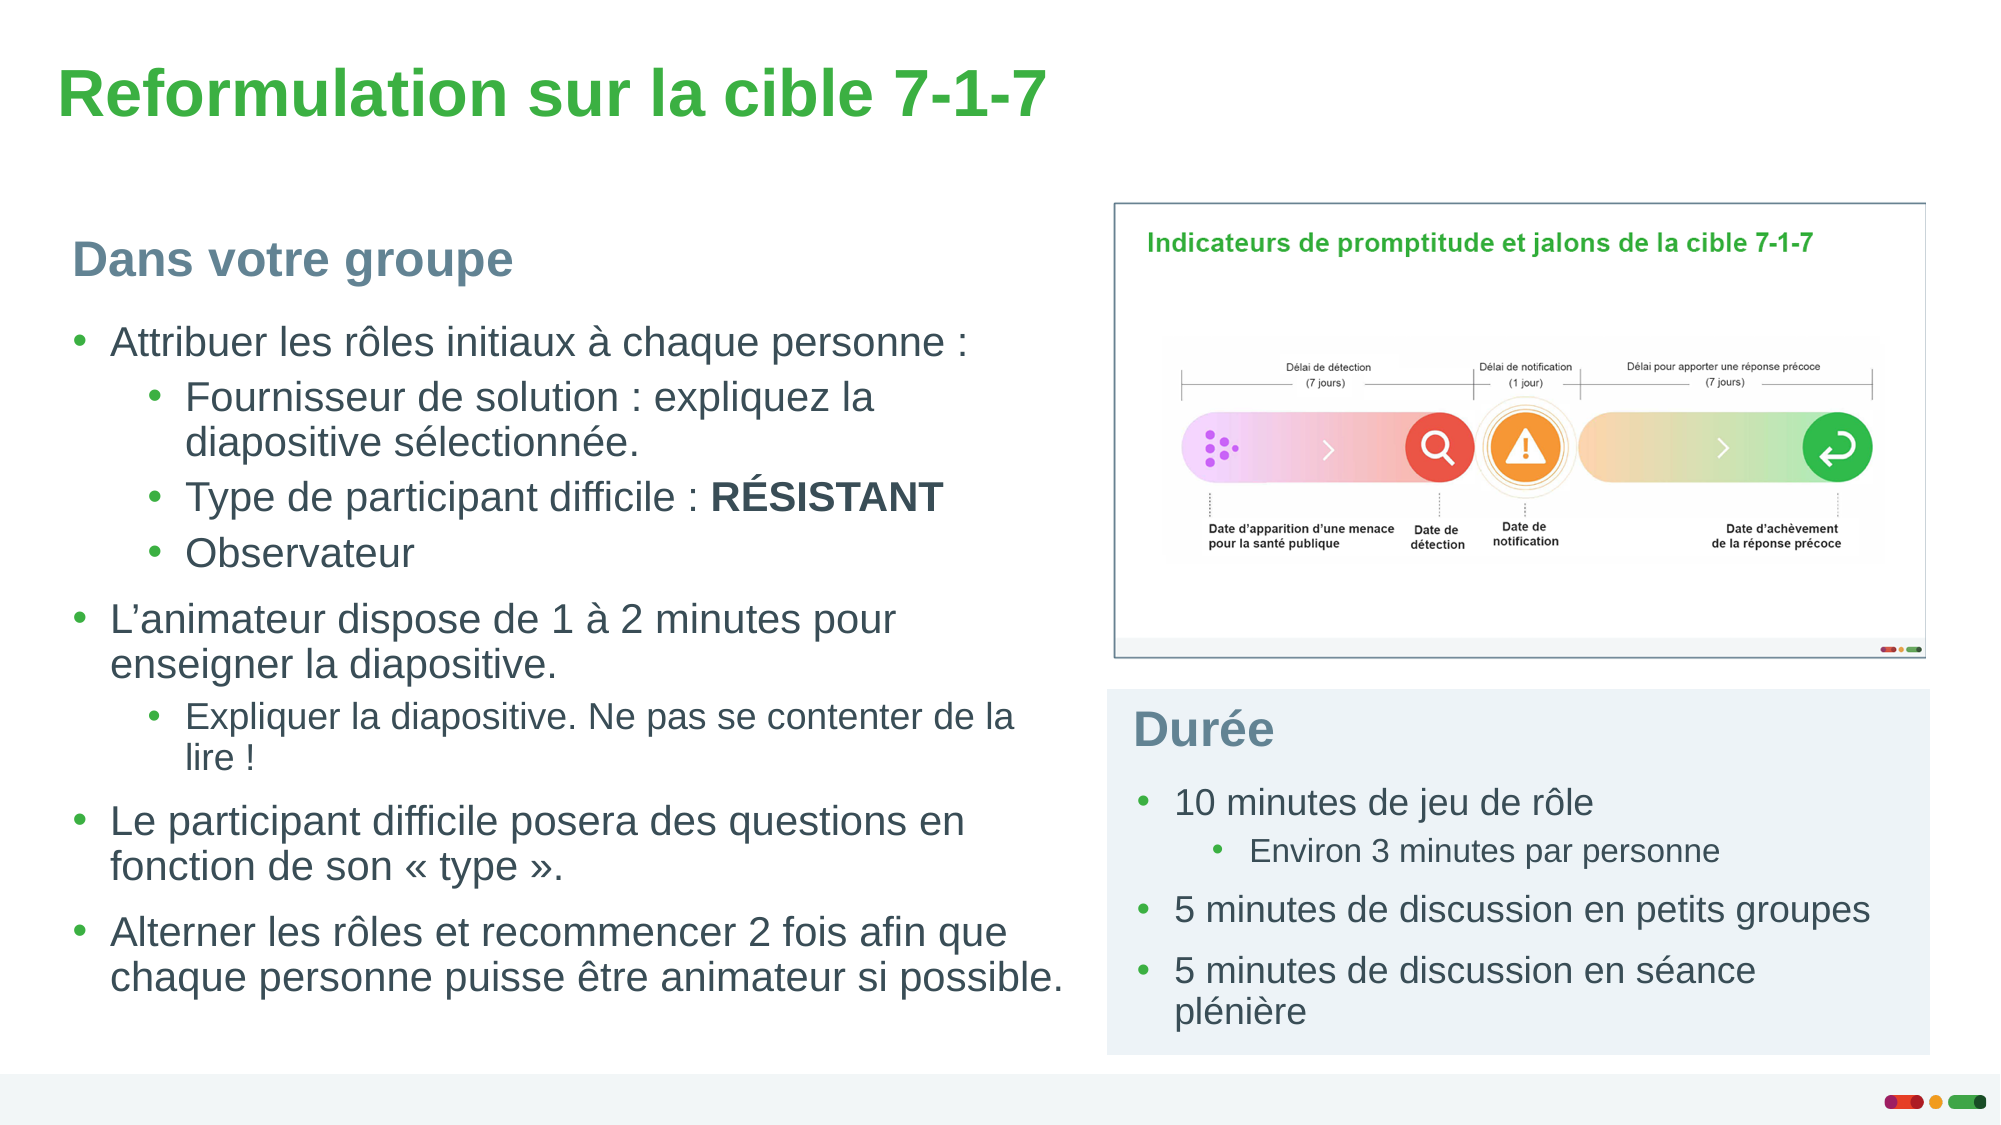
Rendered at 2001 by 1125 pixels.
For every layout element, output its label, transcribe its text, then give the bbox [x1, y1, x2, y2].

list Dans votre groupe [57, 159, 904, 295]
picture [1111, 200, 1926, 662]
text_box [1105, 687, 1932, 1057]
list 10 minutes de jeu de rôle Environ 3 minutes par personne 5 minutes de discussion en petits groupes 5 minutes de discussion en séance plénière [1121, 775, 1906, 1013]
list Attribuer les rôles initiaux à chaque personne : Fournisseur de solution : expliquez la diapositive sélectionnée. Type de participant difficile : RÉSISTANT Observateur L’animateur dispose de 1 à 2 minutes pour enseigner la diapositive. Expliquer la diapositive. Ne pas se contenter de la lire ! Le participant difficile posera des questions en fonction de son « type ». Alterner les rôles et recommencer 2 fois afin que chaque personne puisse être animateur si possible. [57, 312, 1081, 998]
title Reformulation sur la cible 7-1-7 [42, 42, 1768, 207]
text_box Durée [1118, 662, 1920, 765]
